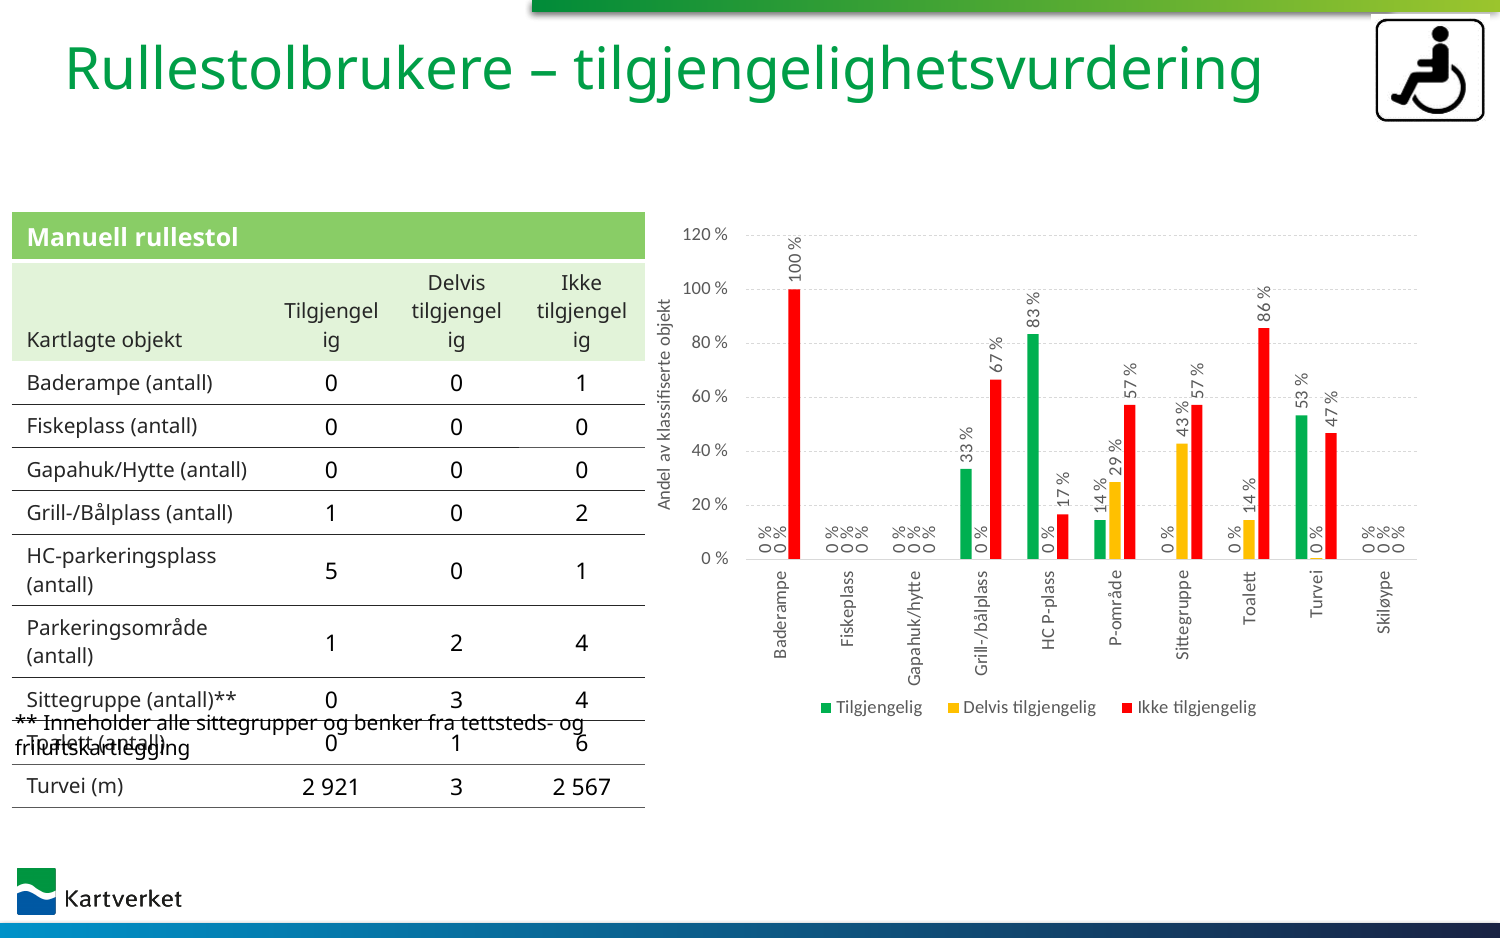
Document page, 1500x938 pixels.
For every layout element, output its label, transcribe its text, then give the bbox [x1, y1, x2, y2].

table_cell 5 [269, 535, 394, 605]
table_cell 1 [519, 535, 638, 605]
table_cell 4 [519, 678, 638, 702]
text_box Rullestolbrukere – tilgjengelighetsvurdering [49, 12, 1372, 109]
table_cell HC-parkeringsplass (antall) [12, 535, 269, 605]
table_cell Ikke tilgjengelig [519, 263, 638, 361]
table_cell Parkeringsområde (antall) [12, 606, 269, 677]
table_cell 0 [519, 405, 638, 447]
table_cell 3 [394, 678, 519, 702]
text_box ** Inneholder alle sittegrupper og benker fra tettsteds- og friluftskartlegging [0, 702, 745, 768]
table_cell 0 [394, 535, 519, 605]
table_cell 1 [269, 491, 394, 534]
table_cell 0 [394, 405, 519, 447]
table_cell 1 [269, 606, 394, 677]
picture [1371, 13, 1491, 127]
table_cell 0 [269, 405, 394, 447]
table_cell 2 921 [269, 768, 394, 807]
table_cell Delvis tilgjengelig [394, 263, 519, 361]
table_cell Kartlagte objekt [12, 263, 269, 361]
table_cell 0 [269, 361, 394, 404]
table_cell 3 [394, 768, 519, 807]
table_cell 0 [394, 361, 519, 404]
table_cell 0 [394, 491, 519, 534]
table_cell 2 567 [519, 768, 645, 807]
table_cell Tilgjengelig [269, 263, 394, 361]
table_cell Grill-/Bålplass (antall) [12, 491, 269, 534]
table_header Manuell rullestol [12, 212, 645, 259]
table_cell Turvei (m) [12, 768, 269, 807]
table_cell Fiskeplass (antall) [12, 405, 269, 447]
table_cell 1 [519, 361, 638, 404]
table_cell Sittegruppe (antall)** [12, 678, 269, 702]
table_cell Gapahuk/Hytte (antall) [12, 448, 269, 490]
table_cell 2 [394, 606, 519, 677]
table_cell 0 [519, 448, 638, 490]
table_cell 0 [269, 678, 394, 702]
table_cell 0 [269, 448, 394, 490]
picture [643, 218, 1427, 728]
table_cell Baderampe (antall) [12, 361, 269, 404]
table_cell 2 [519, 491, 638, 534]
table_cell 0 [394, 448, 519, 490]
table_cell 4 [519, 606, 638, 677]
